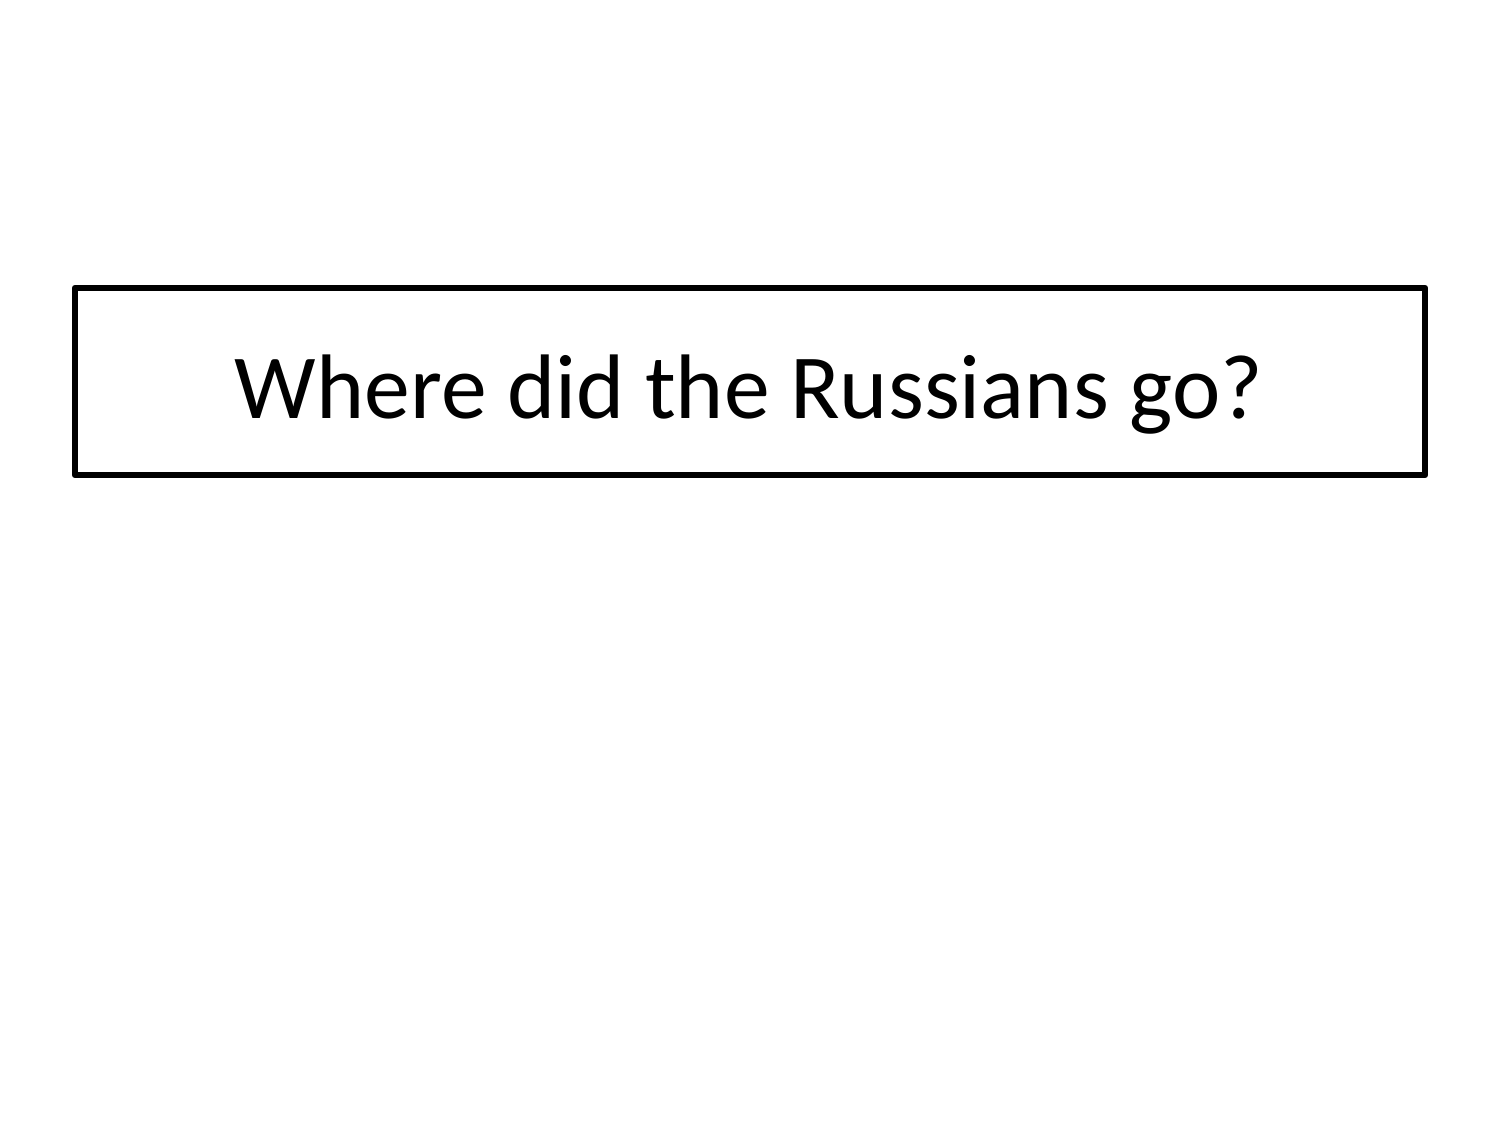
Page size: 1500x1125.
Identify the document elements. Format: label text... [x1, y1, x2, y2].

title Where did the Russians go? [75, 287, 1425, 476]
